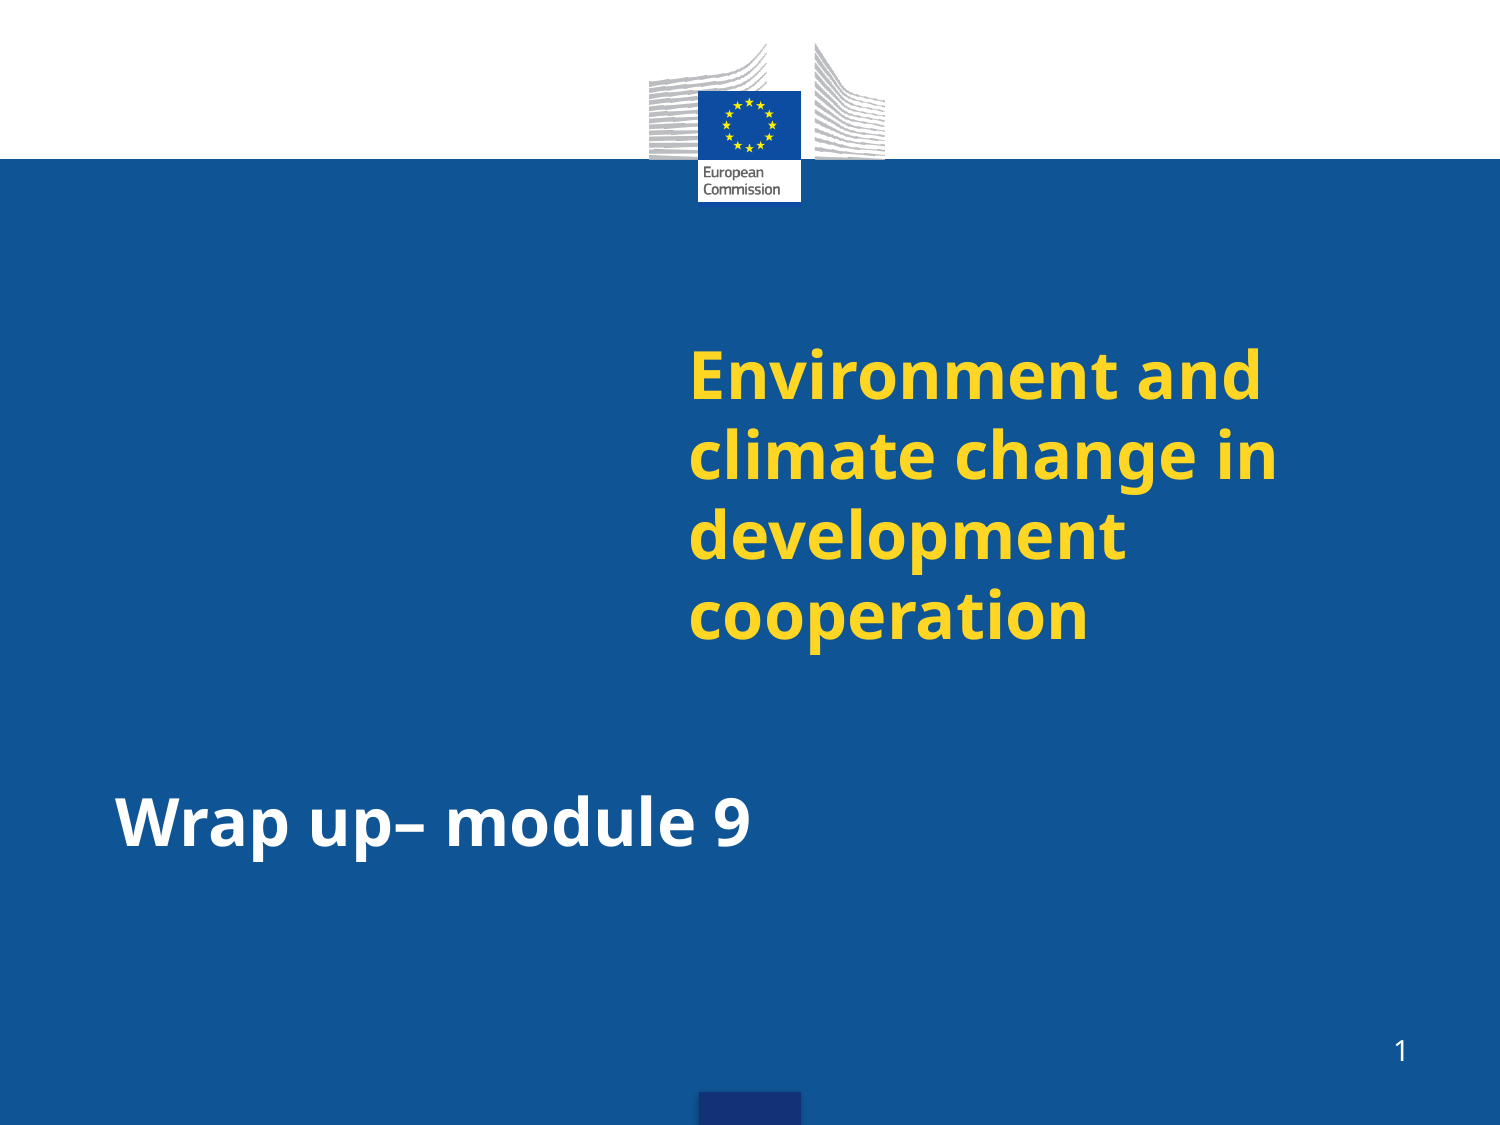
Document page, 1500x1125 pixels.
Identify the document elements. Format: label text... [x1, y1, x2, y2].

text_box [76, 66, 1355, 254]
title Environment and climate change in development cooperation [673, 468, 1500, 598]
subtitle Wrap up– module 9 [100, 772, 1500, 1000]
slide_number 1 [1074, 1024, 1426, 1103]
